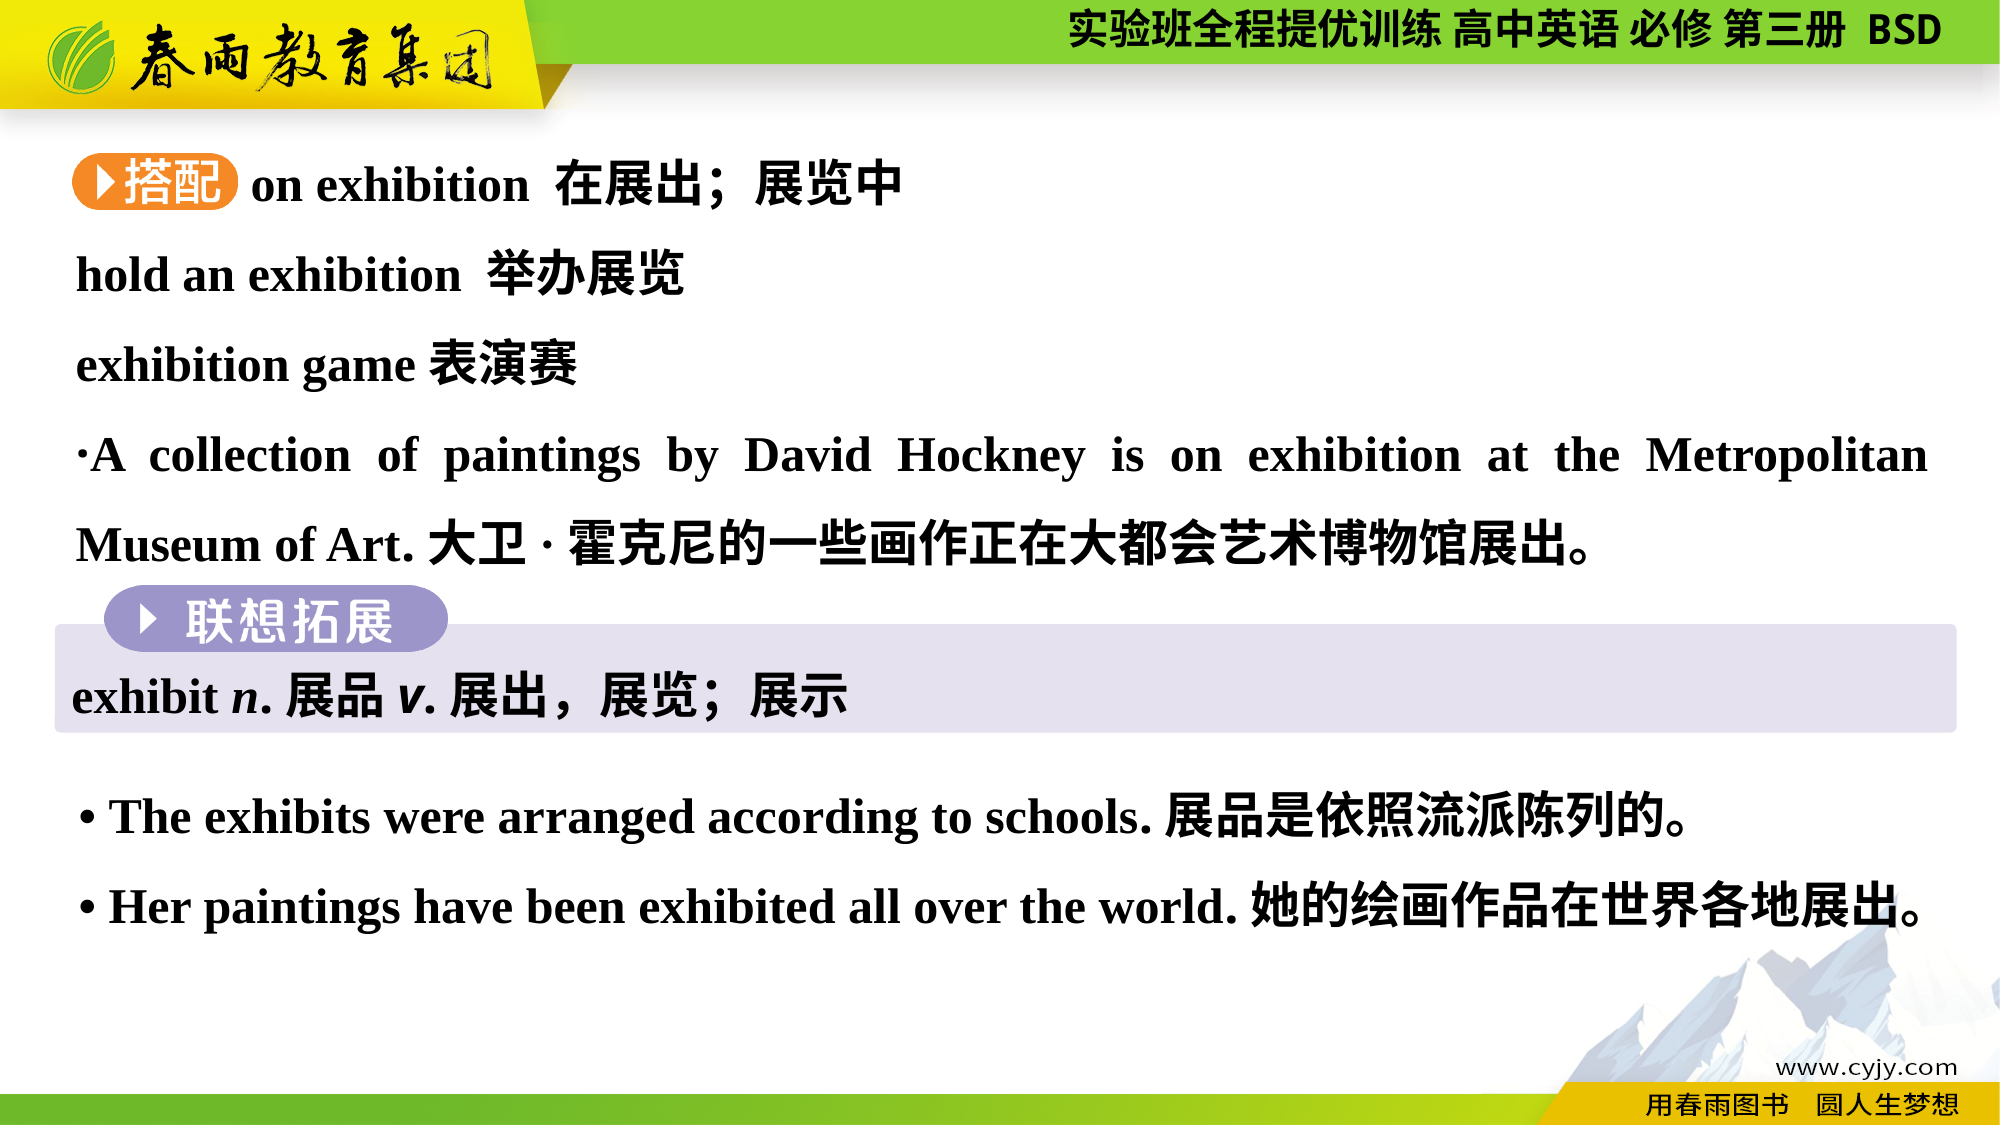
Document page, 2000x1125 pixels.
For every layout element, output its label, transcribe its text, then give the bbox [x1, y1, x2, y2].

text_box exhibit n.展品v.展出，展览；展示 [54, 624, 1957, 733]
picture [0, 0, 2000, 1125]
text_box • The exhibits were arranged according to schools.展品是依照流派陈列的。 • Her paintings have been exhibited all over the world.她的绘画作品在世界各地展出。 [63, 746, 2000, 942]
list on exhibition 在展出；展览中 hold an exhibition 举办展览 exhibition game表演赛 ·A collection of paintings by David Hockney is on exhibition at the Metropolitan Museum of Art.大卫·霍克尼的一些画作正在大都会艺术博物馆展出。 [60, 113, 1945, 584]
